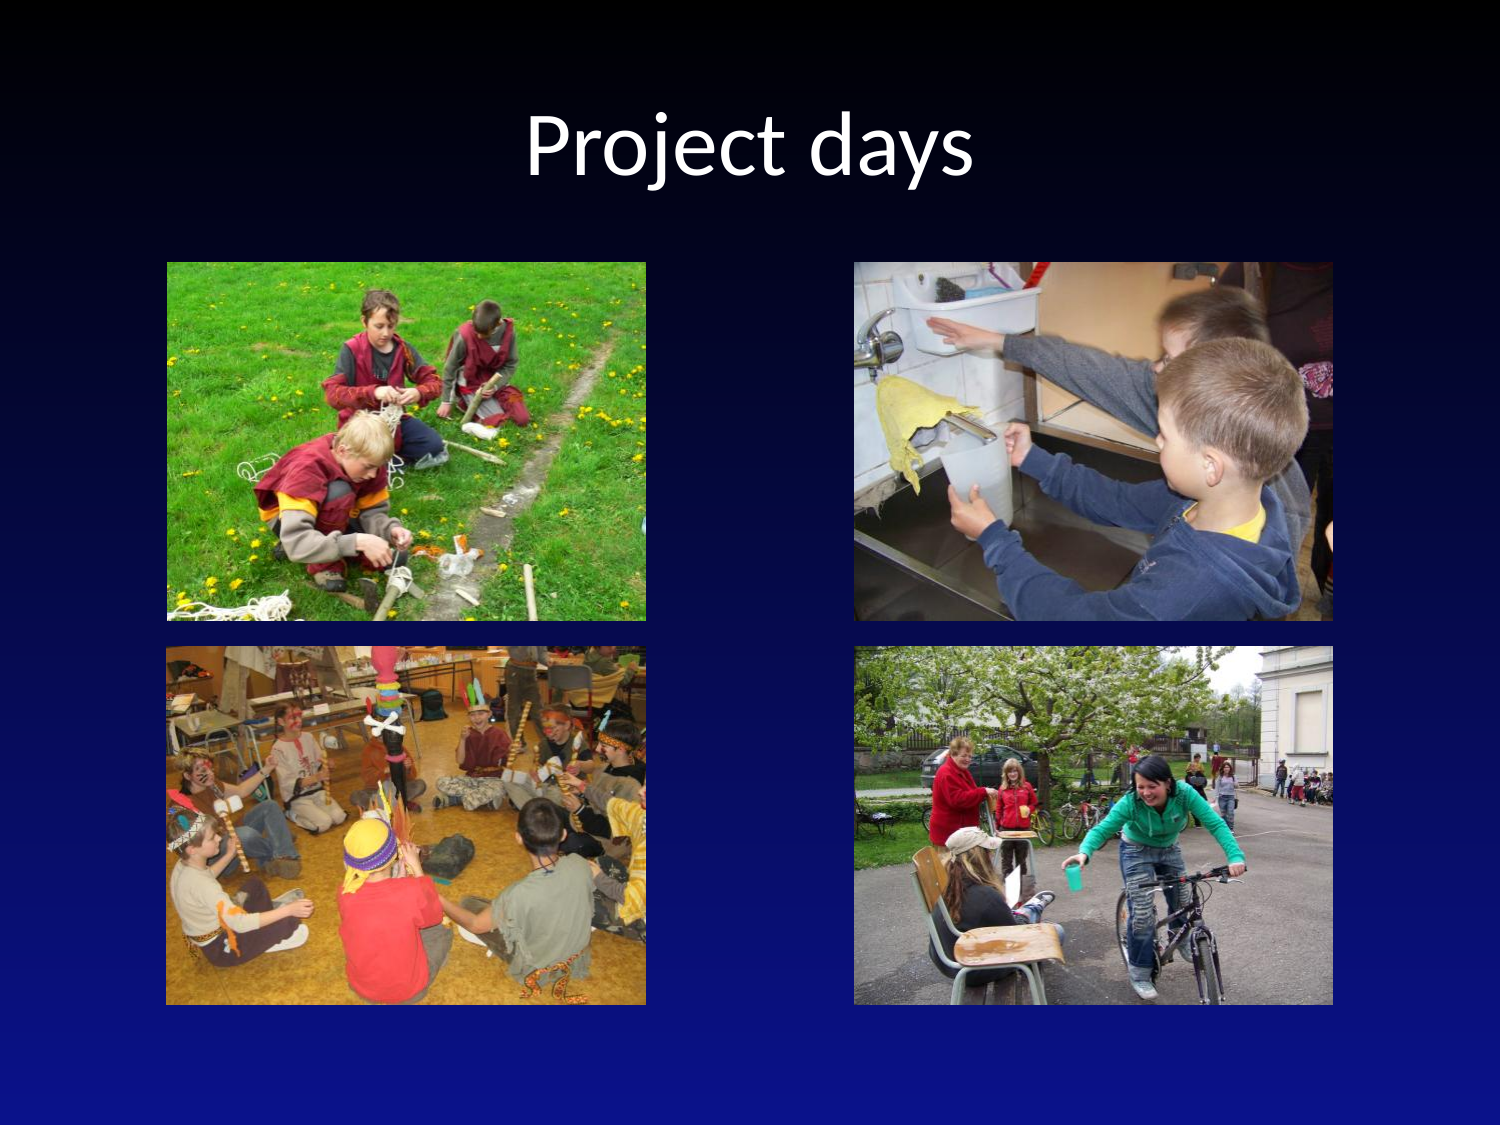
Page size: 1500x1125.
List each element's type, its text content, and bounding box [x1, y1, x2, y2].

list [854, 645, 1334, 1006]
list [166, 645, 646, 1006]
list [166, 262, 646, 622]
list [854, 262, 1333, 622]
title Project days [74, 44, 1426, 233]
